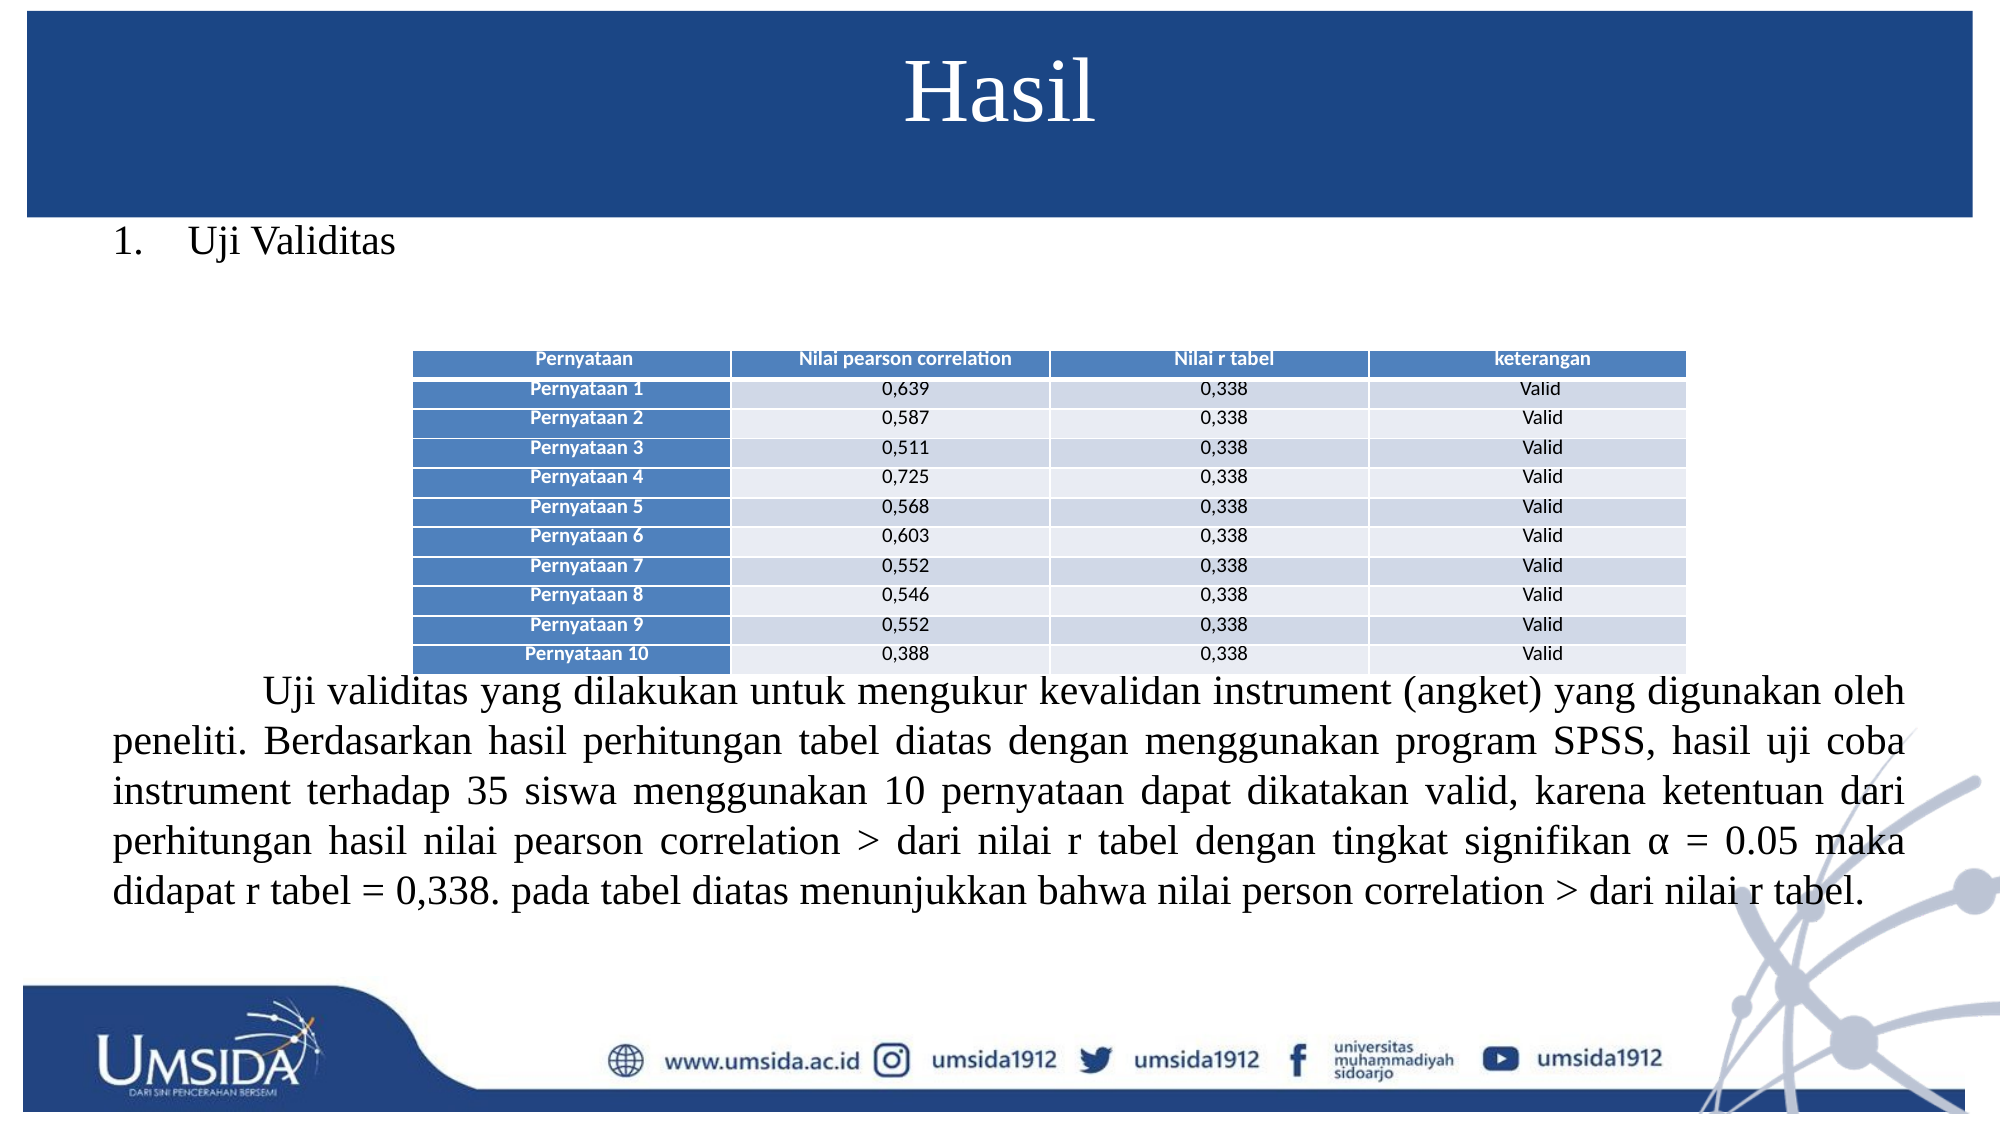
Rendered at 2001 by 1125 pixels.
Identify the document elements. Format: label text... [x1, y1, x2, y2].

picture [23, 696, 2000, 1114]
table_cell Valid [1370, 410, 1686, 438]
table_cell Valid [1370, 528, 1686, 556]
table_cell Valid [1370, 587, 1686, 615]
table_cell Pernyataan 4 [413, 469, 730, 497]
table_cell Pernyataan 5 [413, 499, 730, 526]
table_header keterangan [1370, 351, 1686, 377]
table_cell 0,338 [1051, 382, 1368, 408]
table_cell 0,338 [1051, 587, 1368, 615]
table_cell Pernyataan 7 [413, 558, 730, 585]
table_cell 0,338 [1051, 410, 1368, 438]
table_cell 0,546 [732, 587, 1049, 615]
title Hasil [27, 10, 1973, 218]
table_cell Valid [1370, 439, 1686, 467]
table_cell 0,552 [732, 617, 1049, 644]
table_cell Pernyataan 3 [413, 439, 730, 467]
table_cell 0,338 [1051, 646, 1368, 674]
table_cell 0,388 [732, 646, 1049, 674]
table_cell Pernyataan 9 [413, 617, 730, 644]
table_cell 0,725 [732, 469, 1049, 497]
table_cell 0,338 [1051, 558, 1368, 585]
table_cell 0,552 [732, 558, 1049, 585]
table_cell Pernyataan 2 [413, 410, 730, 438]
table_cell Valid [1370, 469, 1686, 497]
table_cell Valid [1370, 646, 1686, 674]
table_header Nilai r tabel [1051, 351, 1368, 377]
table_cell 0,338 [1051, 528, 1368, 556]
table_cell 0,587 [732, 410, 1049, 438]
table_cell Valid [1370, 558, 1686, 585]
table_cell 0,603 [732, 528, 1049, 556]
table_cell 0,639 [732, 382, 1049, 408]
table_header Pernyataan [413, 351, 730, 377]
table_cell 0,338 [1051, 439, 1368, 467]
list Uji Validitas Uji validitas yang dilakukan untuk mengukur kevalidan instrument (angket) yang digunakan oleh peneliti. Berdasarkan hasil perhitungan tabel diatas dengan menggunakan program SPSS, hasil uji coba instrument terhadap 35 siswa menggunakan 10 pernyataan dapat dikatakan valid, karena ketentuan dari perhitungan hasil nilai pearson correlation > dari nilai r tabel dengan tingkat signifikan α = 0.05 maka didapat r tabel = 0,338. pada tabel diatas menunjukkan bahwa nilai person correlation > dari nilai r tabel. [112, 218, 1908, 970]
table_cell 0,338 [1051, 617, 1368, 644]
table_cell 0,511 [732, 439, 1049, 467]
table_cell Valid [1370, 617, 1686, 644]
table_header Nilai pearson correlation [732, 351, 1049, 377]
table_cell Valid [1370, 382, 1686, 408]
table_cell Pernyataan 6 [413, 528, 730, 556]
table_cell Valid [1370, 499, 1686, 526]
table_cell Pernyataan 8 [413, 587, 730, 615]
table_cell Pernyataan 1 [413, 382, 730, 408]
table_cell 0,568 [732, 499, 1049, 526]
table_cell Pernyataan 10 [413, 646, 730, 674]
table_cell 0,338 [1051, 469, 1368, 497]
table_cell 0,338 [1051, 499, 1368, 526]
